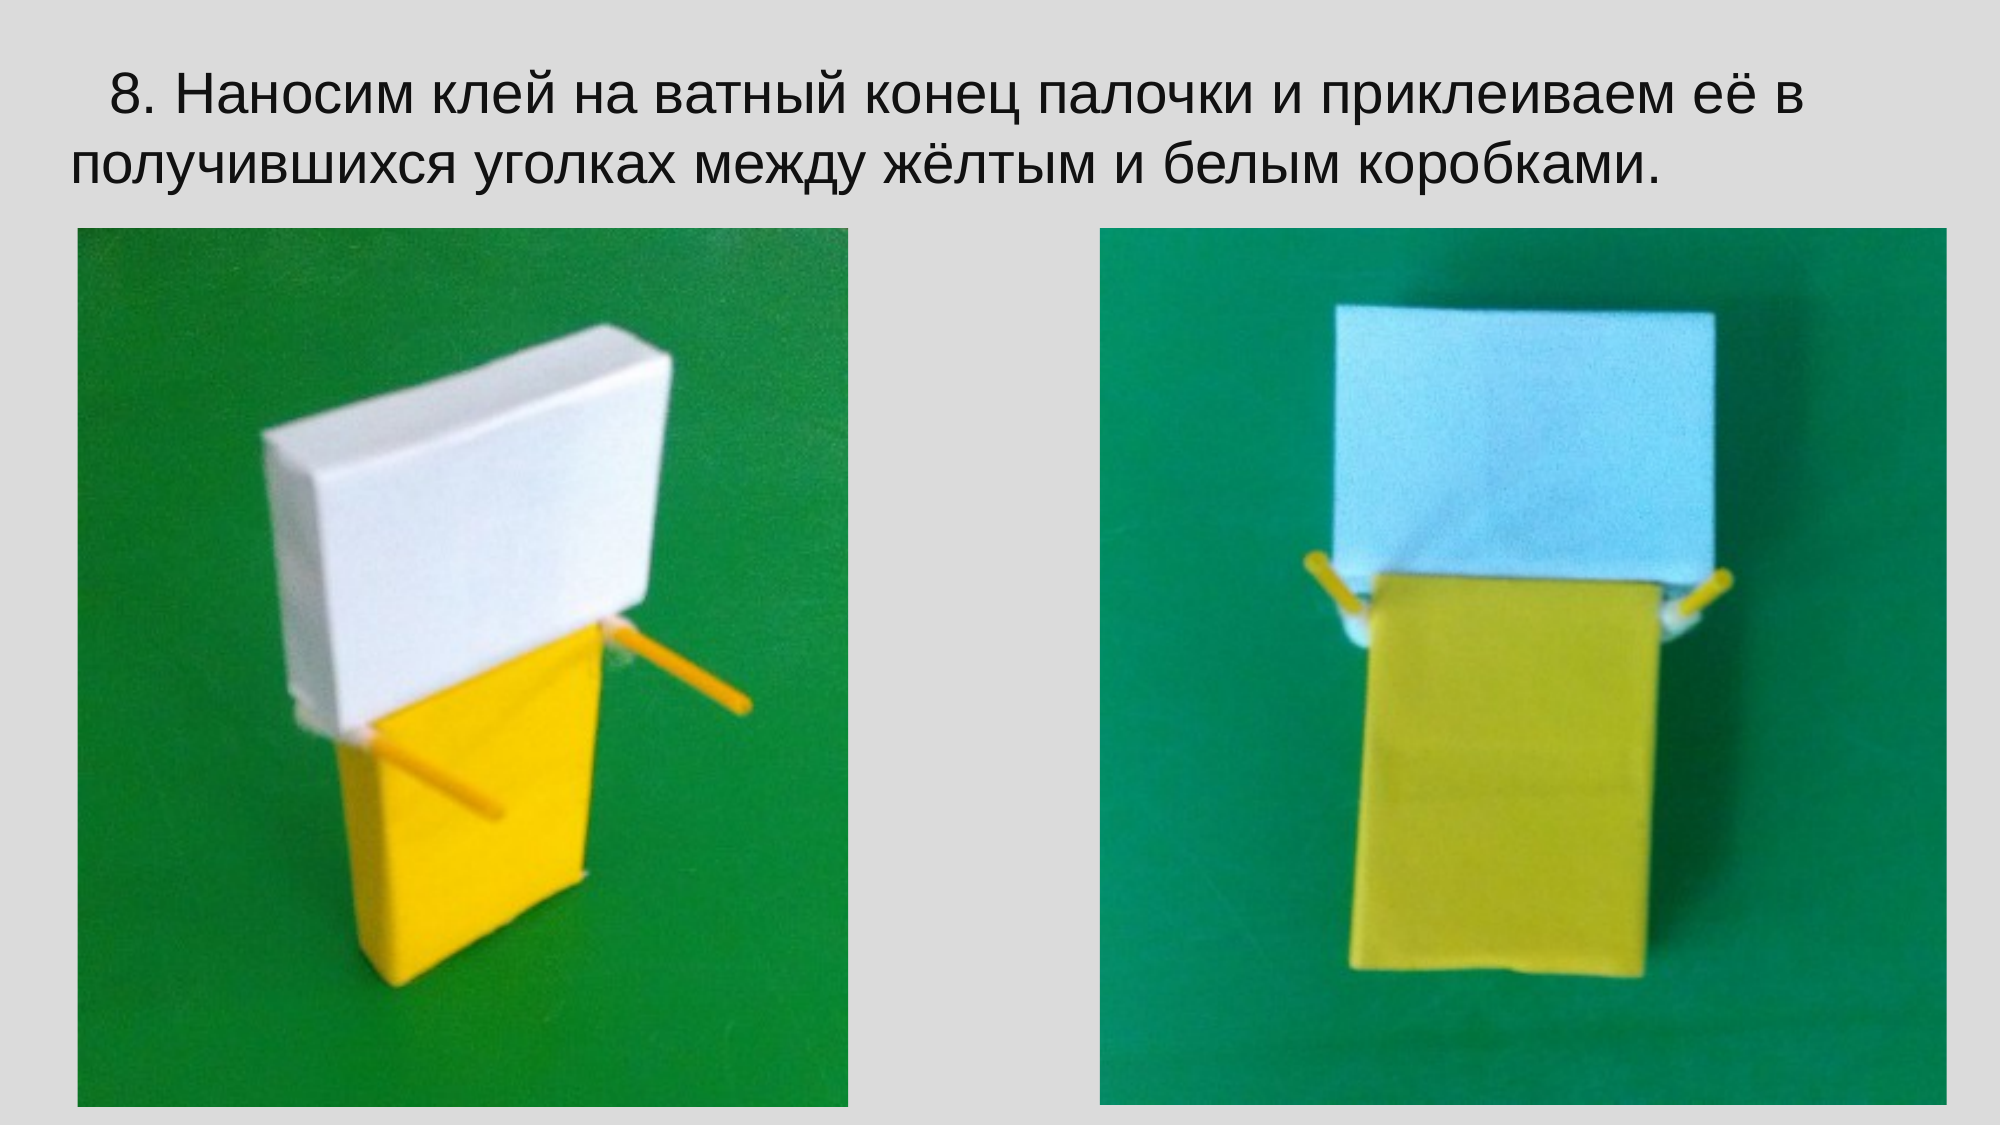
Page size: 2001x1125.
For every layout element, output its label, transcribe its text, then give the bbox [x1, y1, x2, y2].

text_box 8. Наносим клей на ватный конец палочки и приклеиваем её в получившихся уголках между жёлтым и белым коробками. [55, 47, 2000, 203]
picture [1099, 228, 1947, 1107]
picture [77, 228, 849, 1107]
